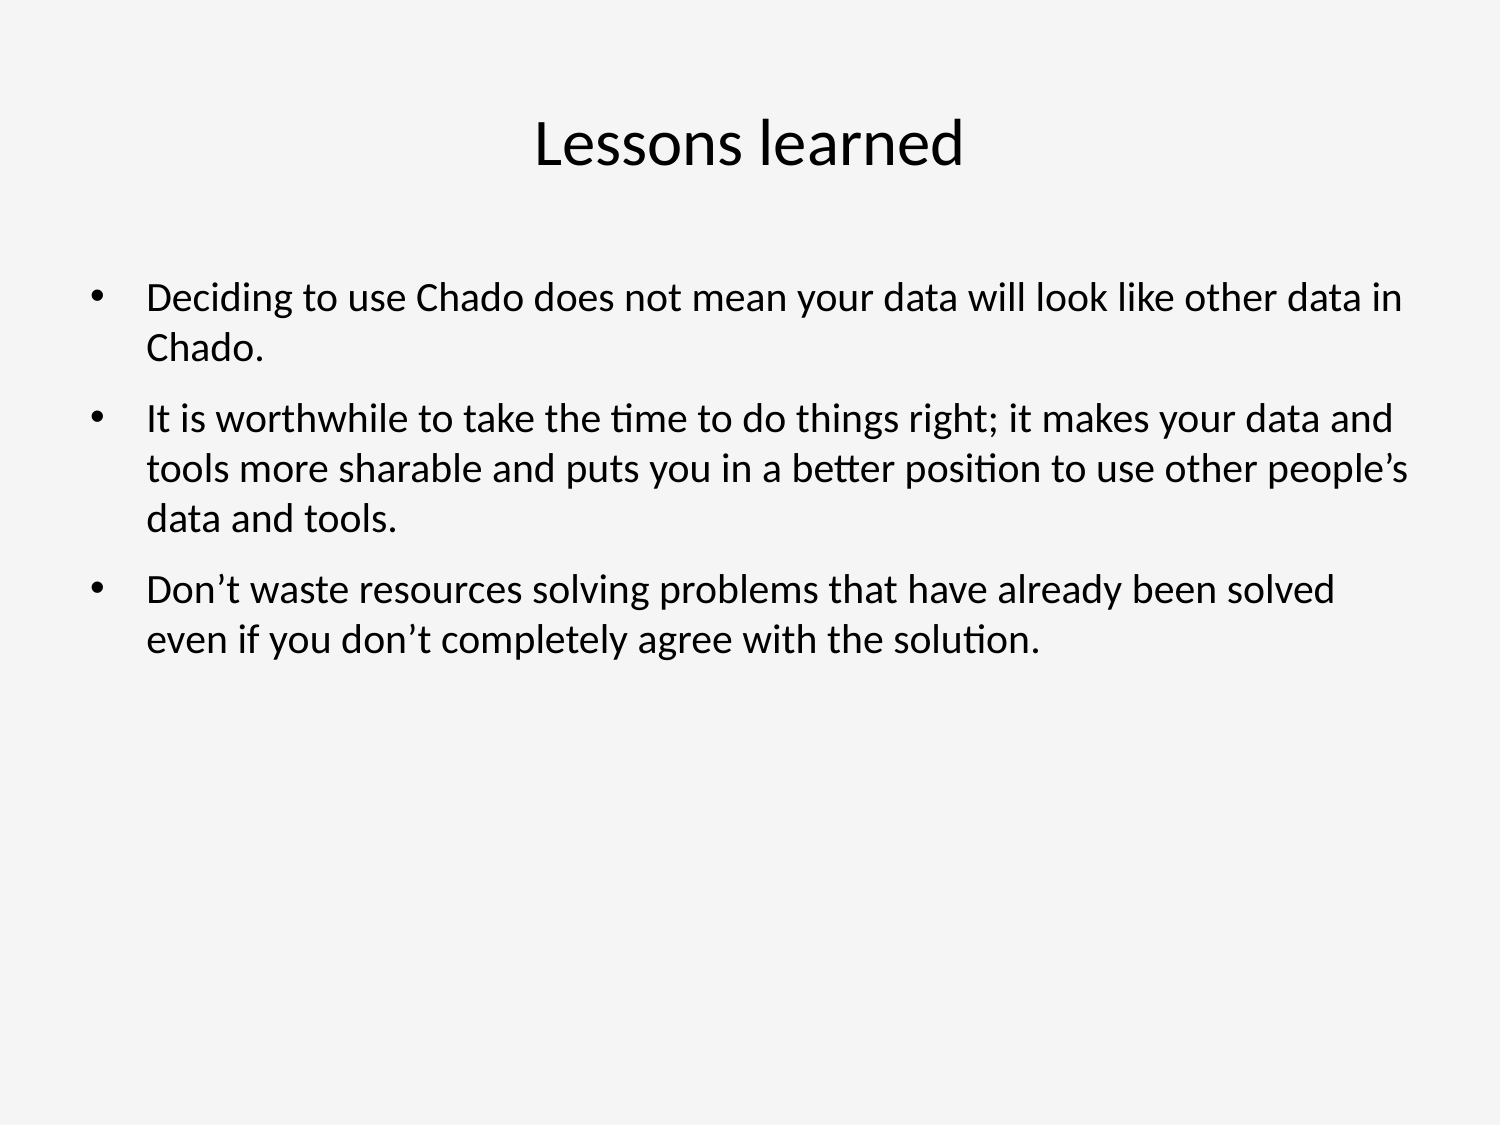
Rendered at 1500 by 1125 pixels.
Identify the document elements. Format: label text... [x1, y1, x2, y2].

list Deciding to use Chado does not mean your data will look like other data in Chado. It is worthwhile to take the time to do things right; it makes your data and tools more sharable and puts you in a better position to use other people’s data and tools. Don’t waste resources solving problems that have already been solved even if you don’t completely agree with the solution. [75, 262, 1425, 1005]
title Lessons learned [75, 45, 1425, 233]
